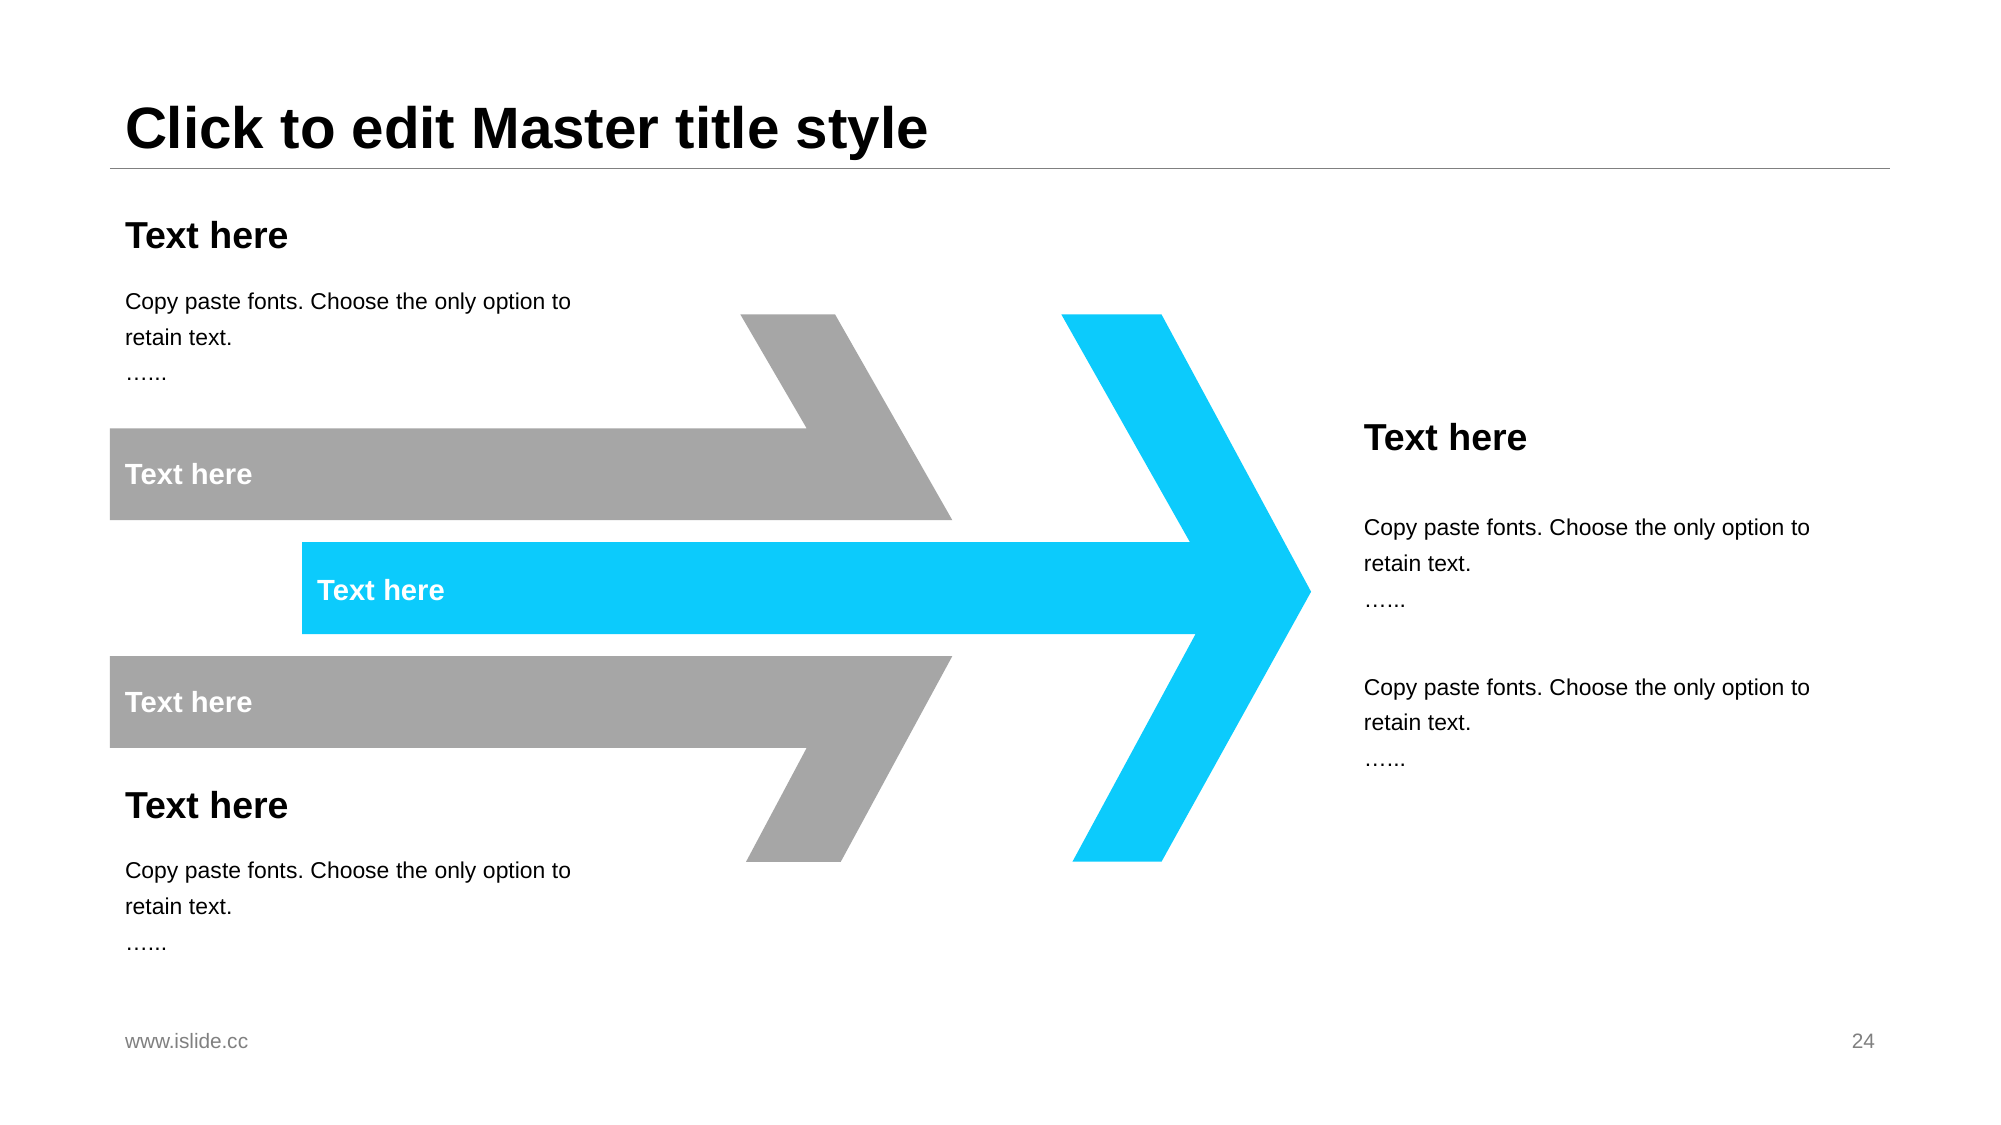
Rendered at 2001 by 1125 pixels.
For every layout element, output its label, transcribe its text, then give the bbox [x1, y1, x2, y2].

footer www.islide.cc [109, 1023, 790, 1058]
slide_number 24 [1412, 1023, 1890, 1058]
title Click to edit Master title style [109, 0, 1890, 169]
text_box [109, 197, 1826, 994]
